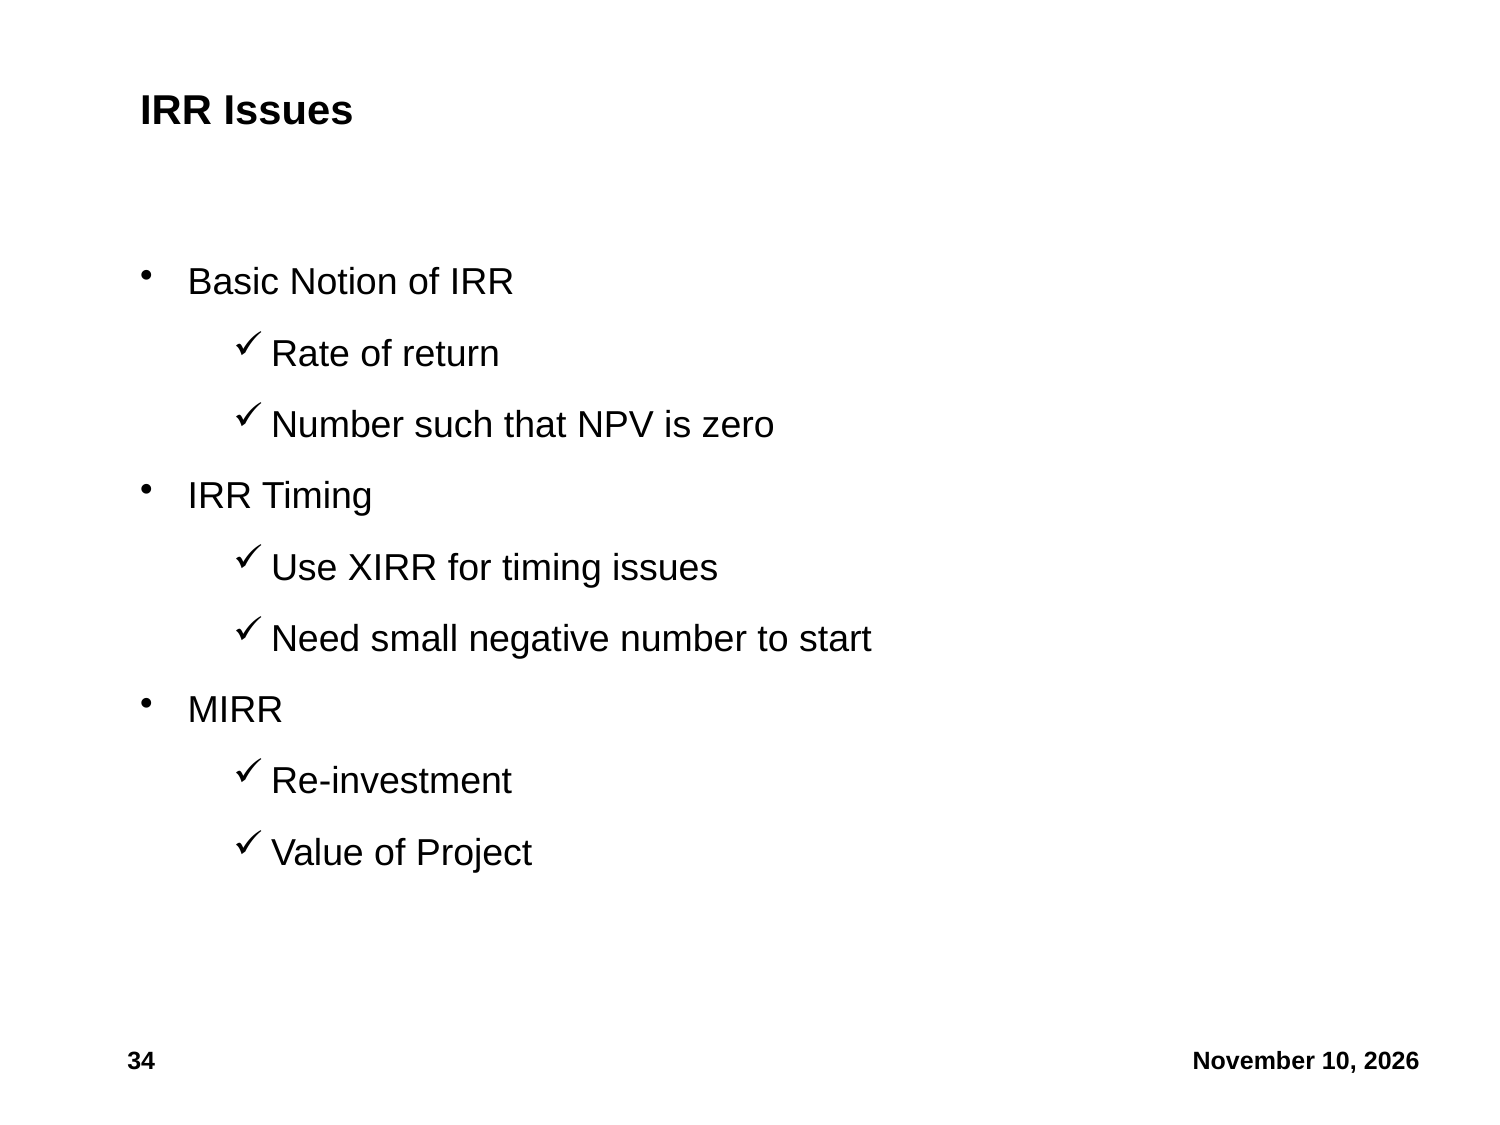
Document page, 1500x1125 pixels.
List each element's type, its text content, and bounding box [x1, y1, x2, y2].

title IRR Issues [124, 74, 1376, 226]
list Basic Notion of IRR Rate of return Number such that NPV is zero IRR Timing Use XIRR for timing issues Need small negative number to start MIRR Re-investment Value of Project [124, 249, 1413, 1001]
